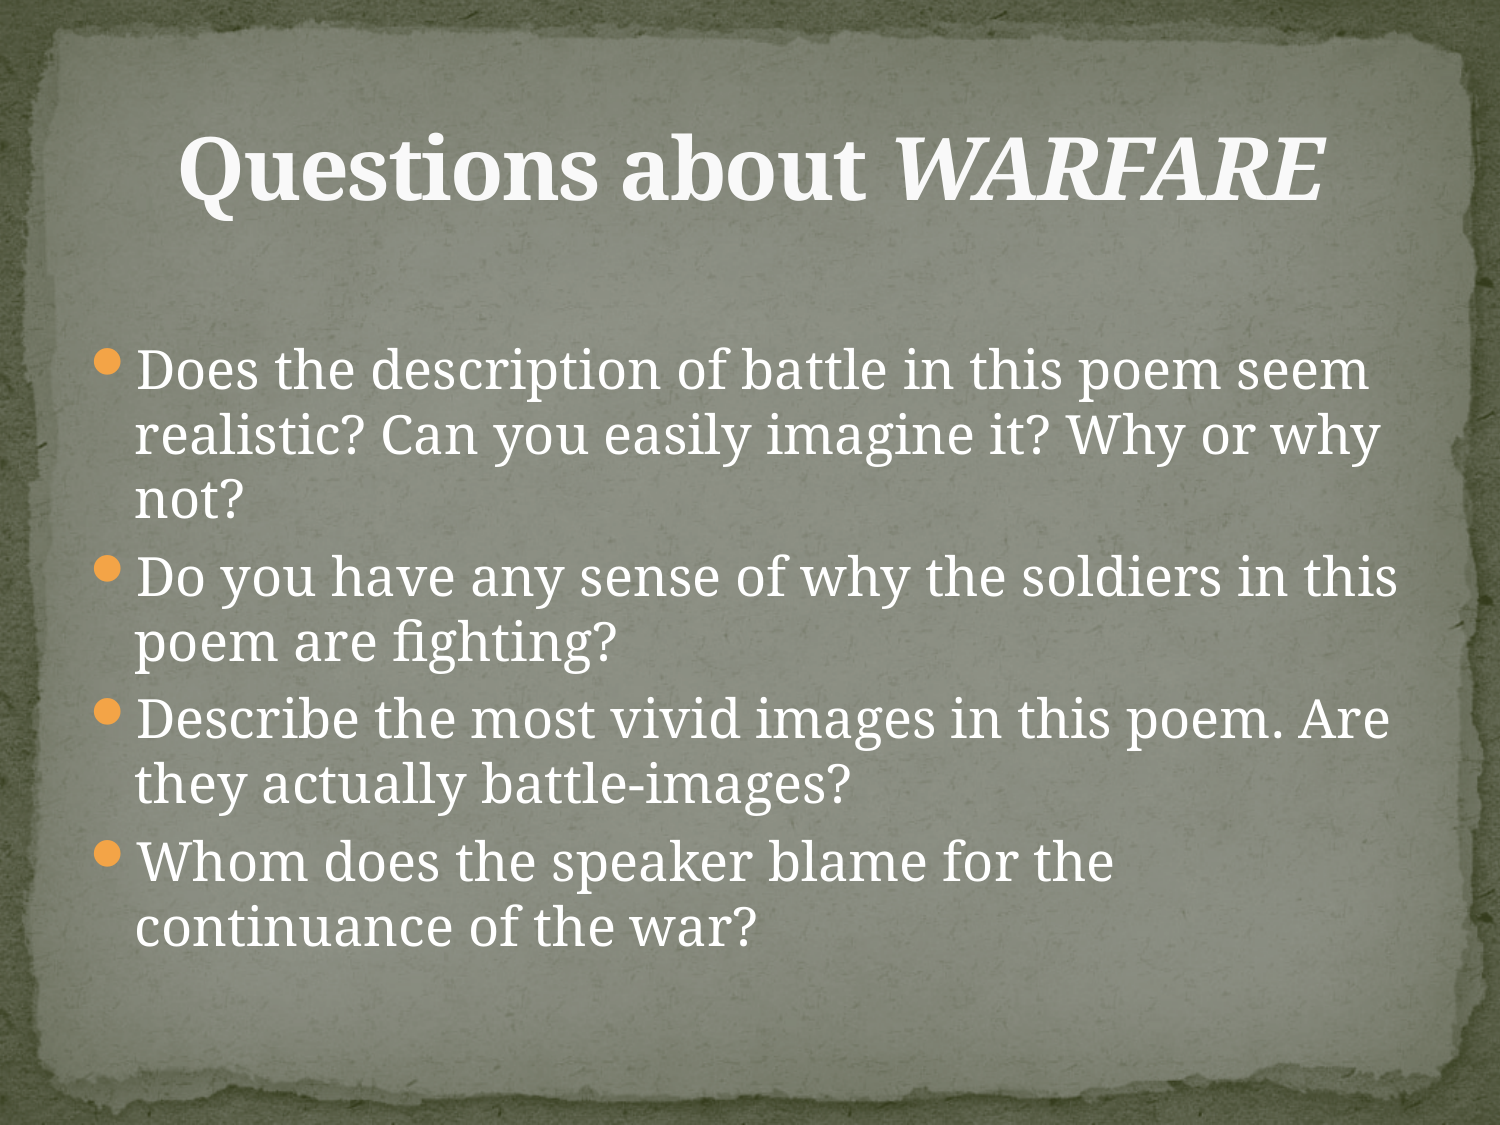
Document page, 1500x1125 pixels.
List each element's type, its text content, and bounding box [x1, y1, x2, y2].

title Questions about WARFARE [74, 24, 1425, 225]
list Does the description of battle in this poem seem realistic? Can you easily imagine it? Why or why not? Do you have any sense of why the soldiers in this poem are fighting? Describe the most vivid images in this poem. Are they actually battle-images? Whom does the speaker blame for the continuance of the war? [74, 249, 1426, 1001]
